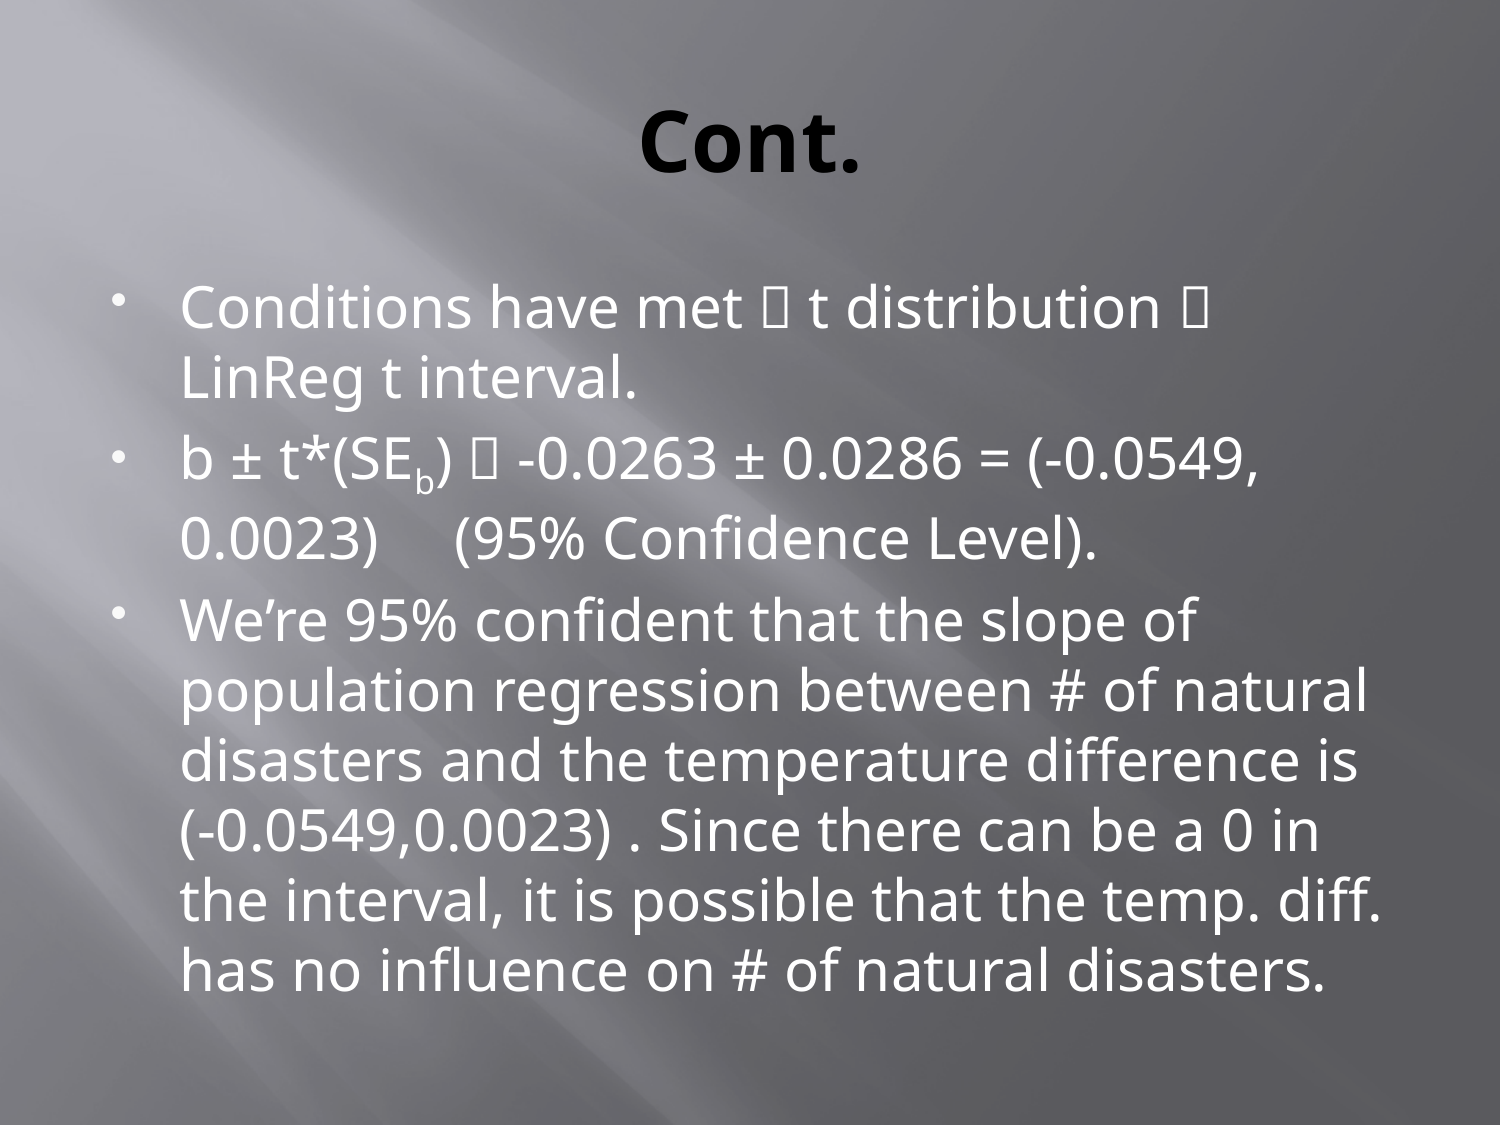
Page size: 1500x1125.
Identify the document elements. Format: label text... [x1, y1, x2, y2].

list Conditions have met  t distribution  LinReg t interval. b ± t*(SEb)  -0.0263 ± 0.0286 = (-0.0549, 0.0023) (95% Confidence Level). We’re 95% confident that the slope of population regression between # of natural disasters and the temperature difference is (-0.0549,0.0023) . Since there can be a 0 in the interval, it is possible that the temp. diff. has no influence on # of natural disasters. [75, 262, 1425, 1035]
title Cont. [75, 45, 1425, 233]
